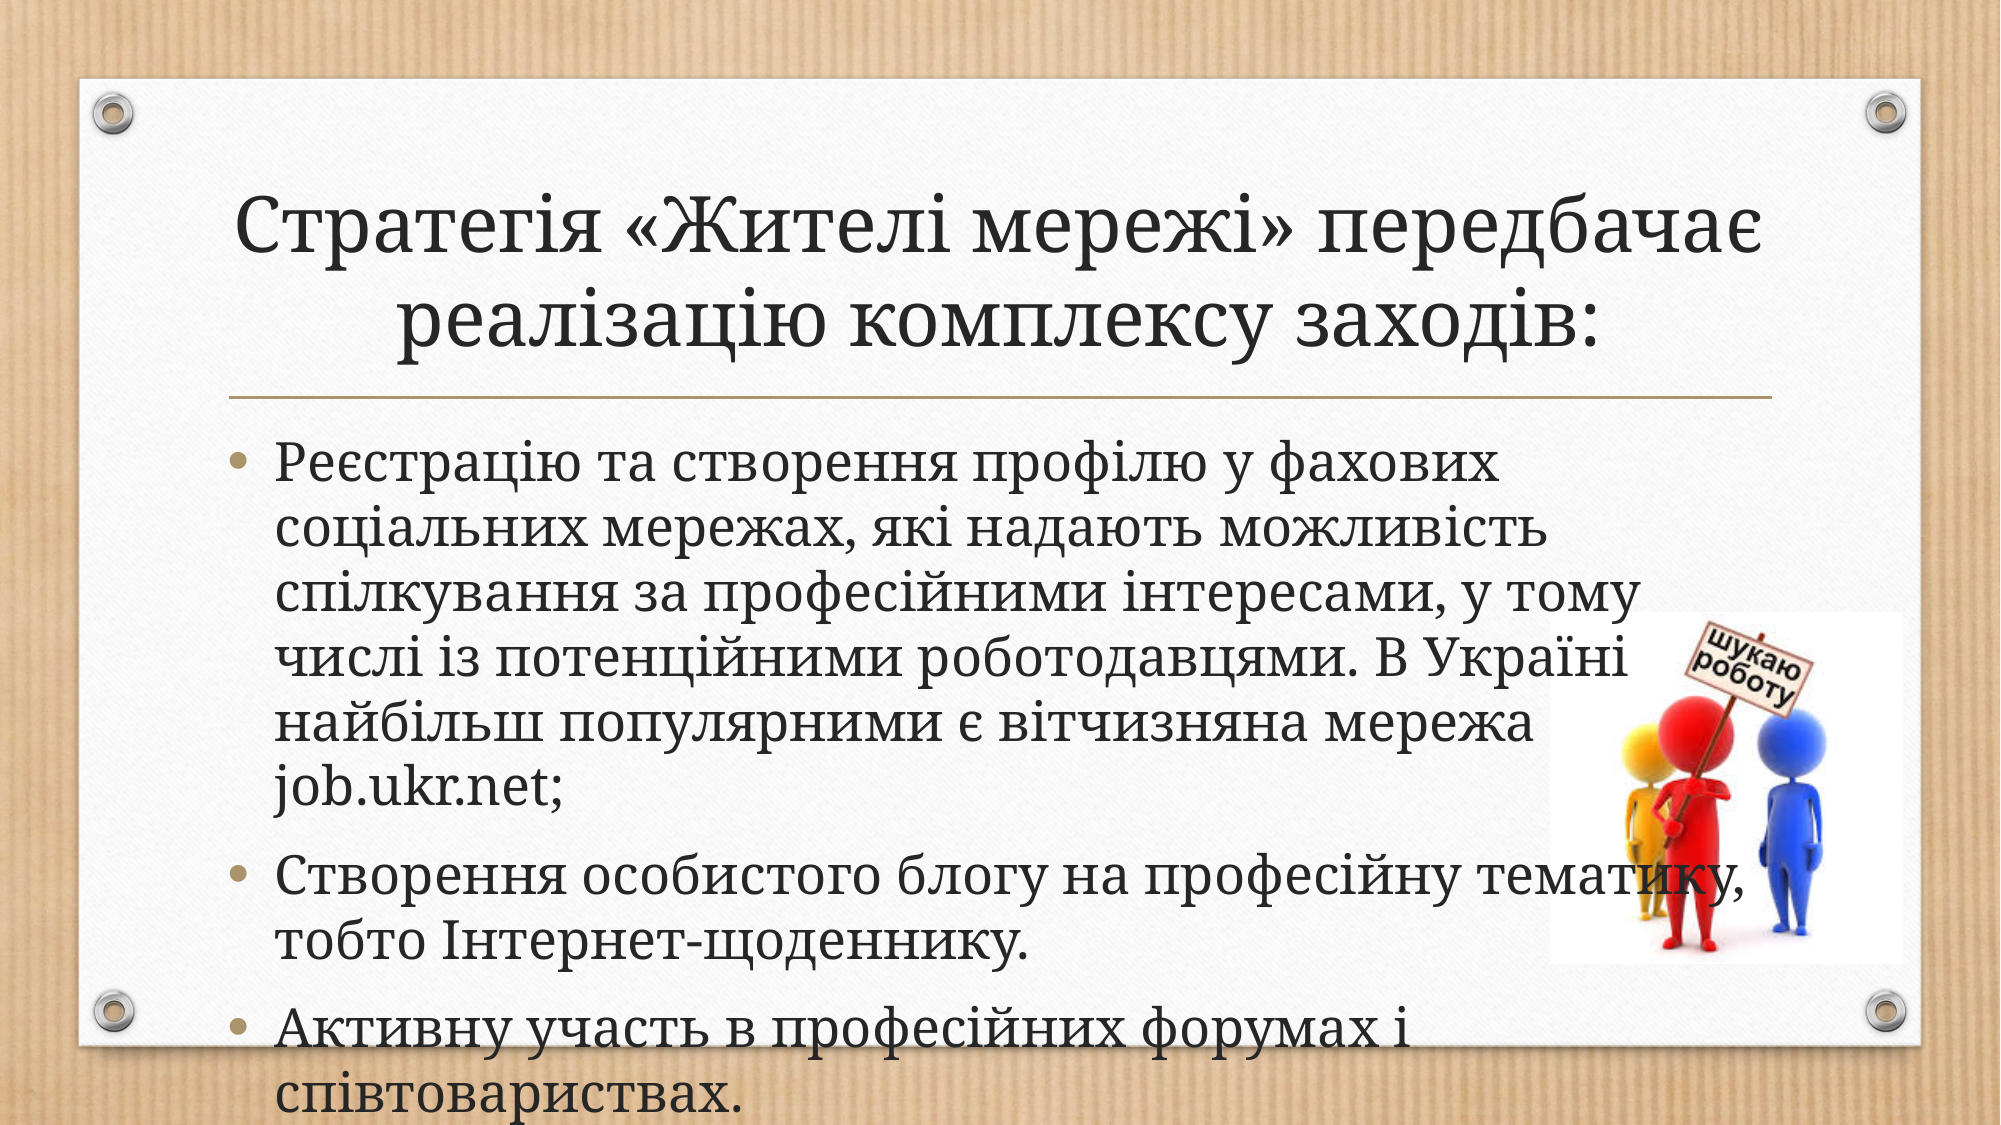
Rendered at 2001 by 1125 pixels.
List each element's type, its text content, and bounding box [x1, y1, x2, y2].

title Стратегія «Жителі мережі» передбачає реалізацію комплексу заходів: [212, 161, 1788, 375]
picture [0, 0, 2001, 1125]
list Реєстрацію та створення профілю у фахових соціальних мережах, які надають можливість спілкування за професійними інтересами, у тому числі із потенційними роботодавцями. В Україні найбільш популярними є вітчизняна мережа job.ukr.net; Створення особистого блогу на професійну тематику, тобто Інтернет-щоденнику. Активну участь в професійних форумах і співтовариствах. [212, 419, 1788, 964]
